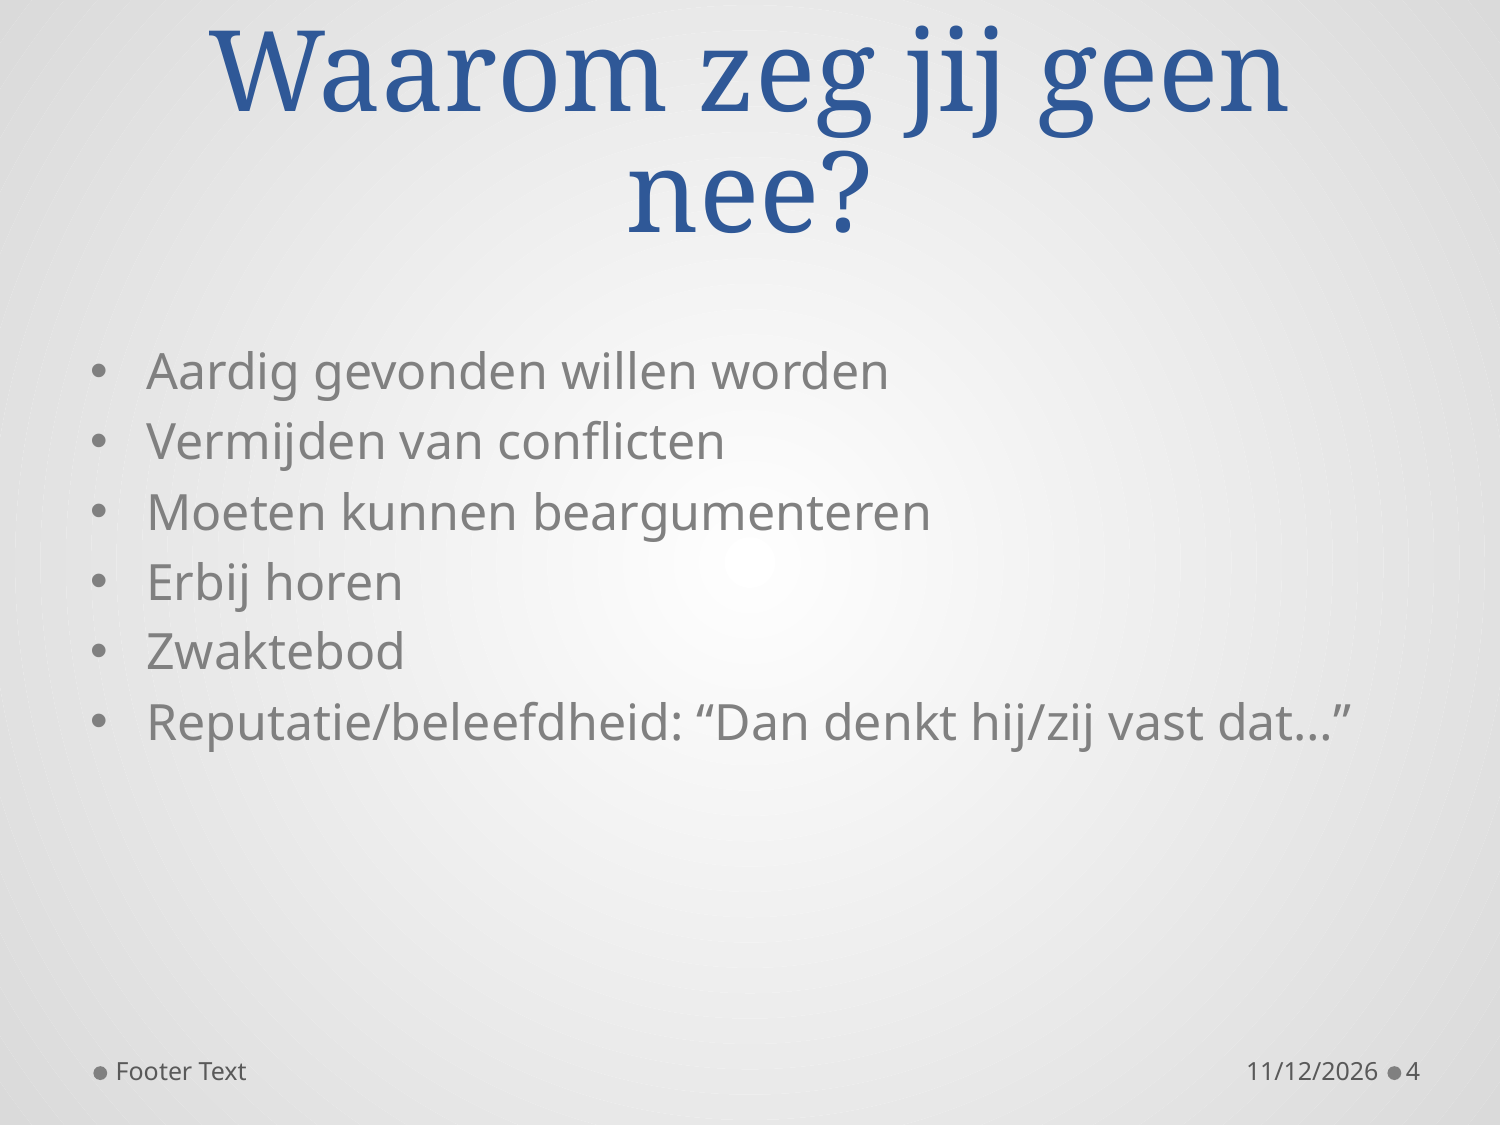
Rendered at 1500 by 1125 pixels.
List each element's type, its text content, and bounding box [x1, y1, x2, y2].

slide_number 4 [1401, 1042, 1494, 1103]
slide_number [1043, 1042, 1386, 1103]
list Aardig gevonden willen worden Vermijden van conflicten Moeten kunnen beargumenteren Erbij horen Zwaktebod Reputatie/beleefdheid: “Dan denkt hij/zij vast dat…” [75, 262, 1425, 1005]
footer Footer Text [108, 1042, 576, 1103]
title Waarom zeg jij geen nee? [75, 0, 1425, 262]
